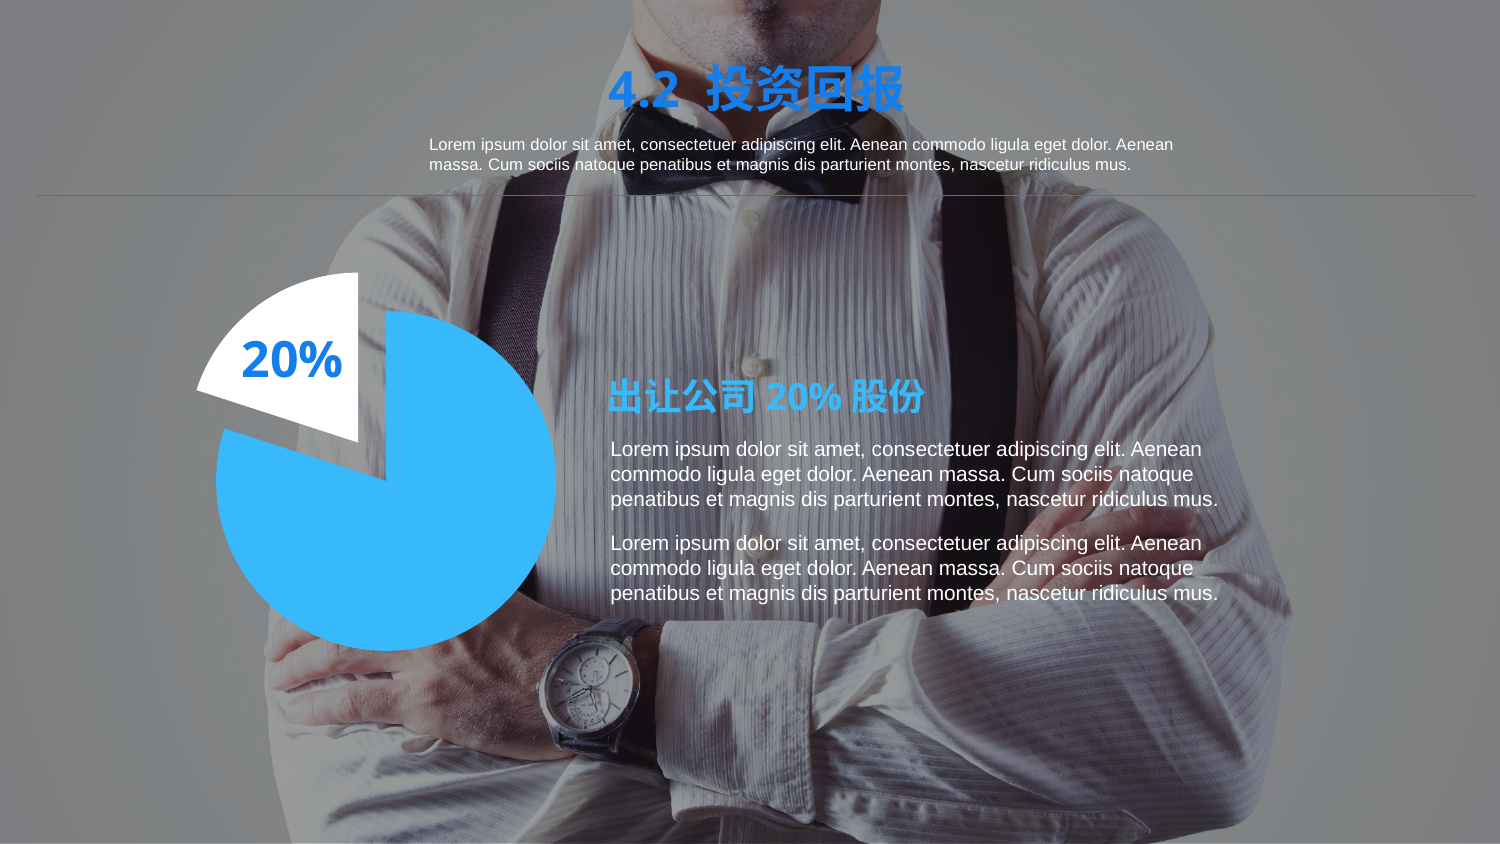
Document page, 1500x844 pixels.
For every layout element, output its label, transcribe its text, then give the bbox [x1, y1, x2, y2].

text_box Lorem ipsum dolor sit amet, consectetuer adipiscing elit. Aenean commodo ligula eget dolor. Aenean massa. Cum sociis natoque penatibus et magnis dis parturient montes, nascetur ridiculus mus. [754, 427, 1283, 518]
text_box 4.2 投资回报 [593, 49, 920, 125]
text_box Lorem ipsum dolor sit amet, consectetuer adipiscing elit. Aenean commodo ligula eget dolor. Aenean massa. Cum sociis natoque penatibus et magnis dis parturient montes, nascetur ridiculus mus. [754, 522, 1283, 612]
picture [0, 0, 1500, 844]
text_box 出让公司20%股份 [754, 365, 942, 426]
text_box Lorem ipsum dolor sit amet, consectetuer adipiscing elit. Aenean commodo ligula eget dolor. Aenean massa. Cum sociis natoque penatibus et magnis dis parturient montes, nascetur ridiculus mus. [414, 126, 1200, 182]
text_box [0, 238, 754, 685]
